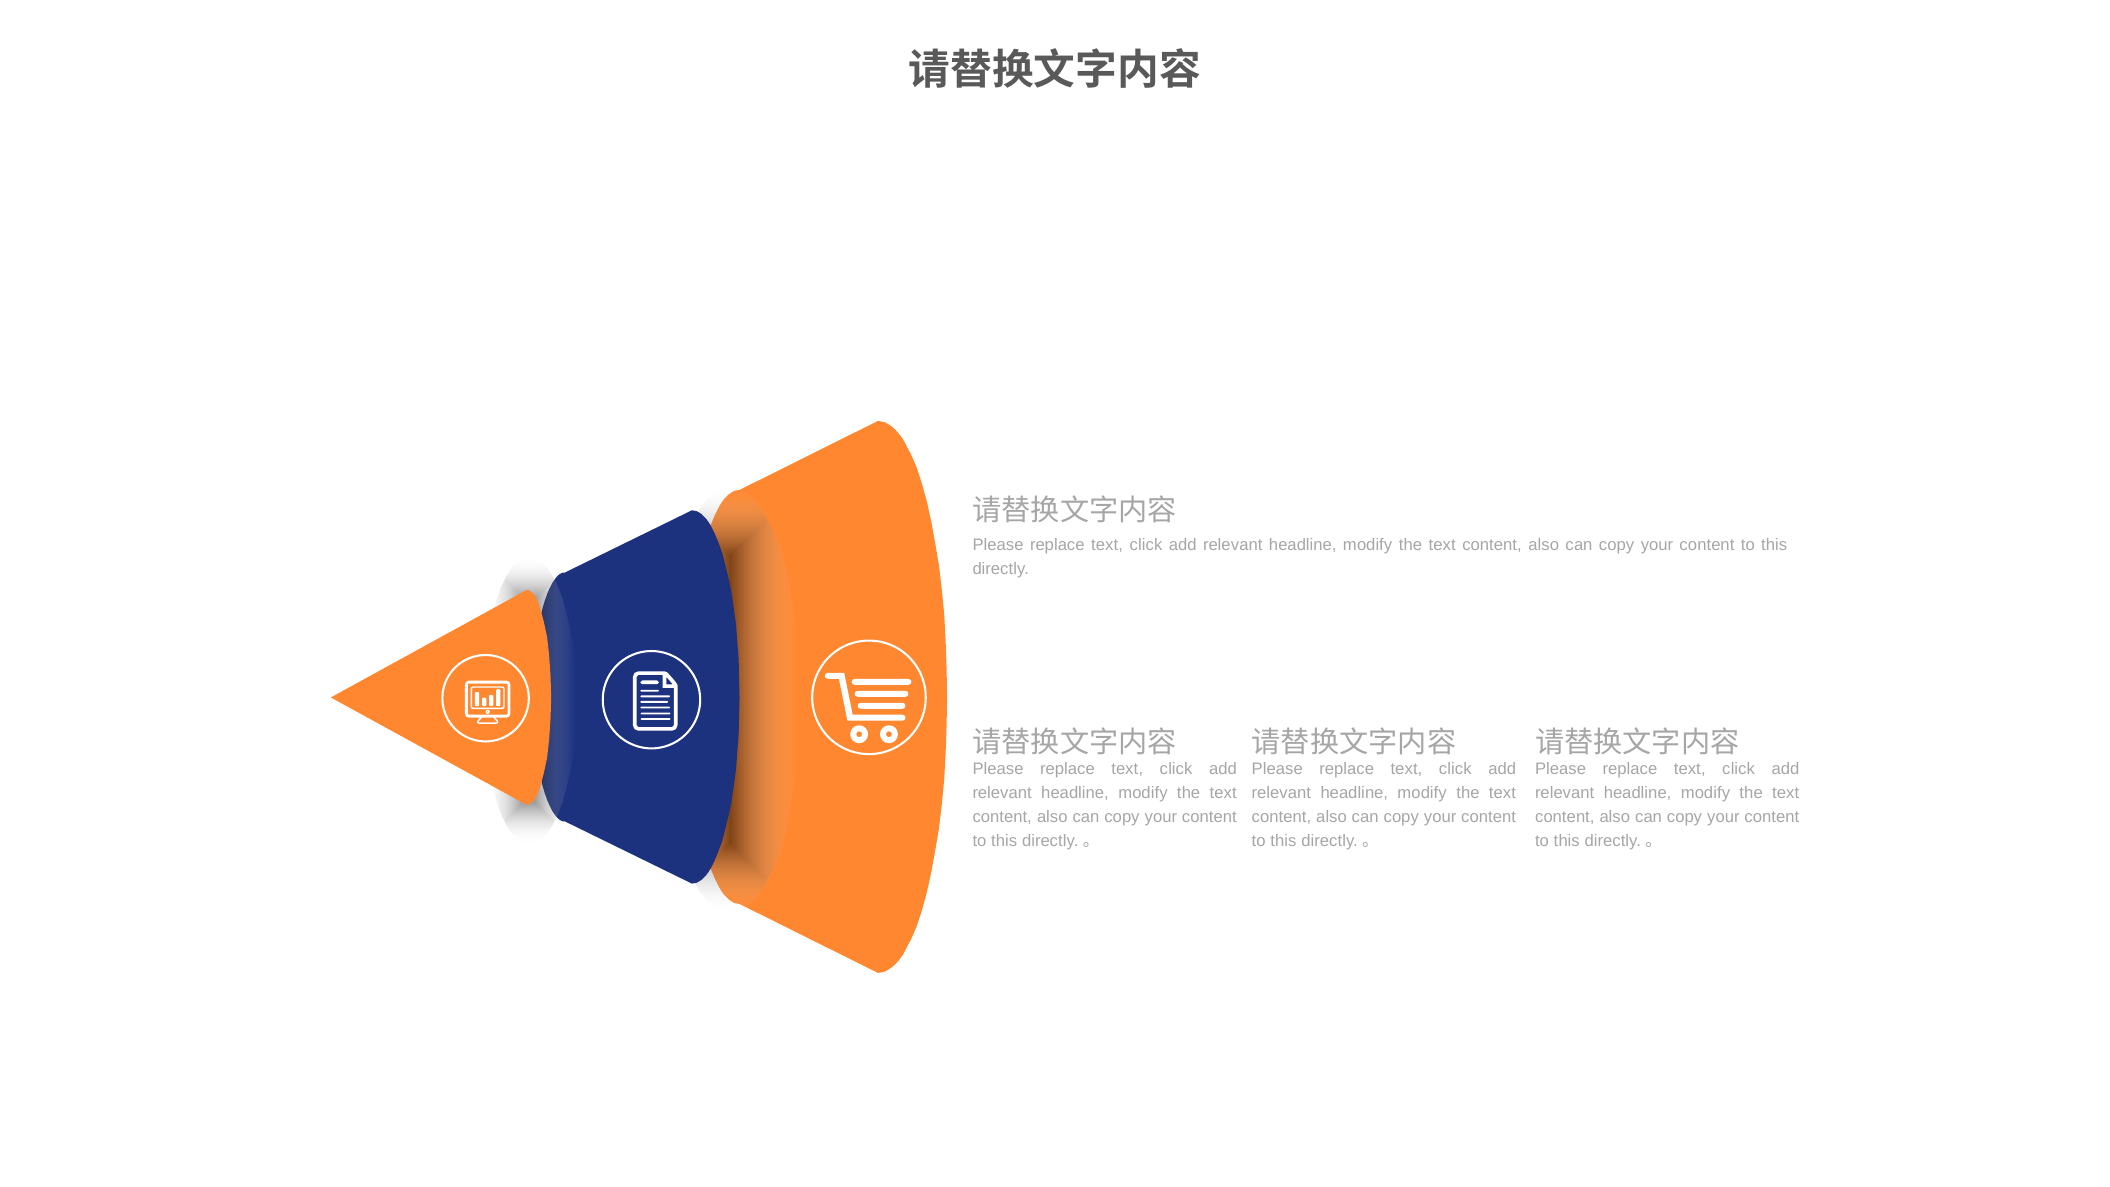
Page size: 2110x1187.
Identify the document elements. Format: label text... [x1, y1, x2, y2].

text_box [602, 650, 701, 749]
text_box Please replace text, click add relevant headline, modify the text content, also can copy your content to this directly. [972, 529, 1789, 578]
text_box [309, 577, 597, 823]
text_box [453, 566, 784, 833]
text_box 请替换文字内容 [1534, 716, 1800, 753]
text_box 93% [722, 494, 756, 502]
text_box 请替换文字内容 [972, 716, 1238, 753]
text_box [787, 566, 880, 833]
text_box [812, 640, 926, 755]
text_box [730, 420, 948, 973]
text_box 93% [727, 898, 756, 906]
text_box Please replace text, click add relevant headline, modify the text content, also can copy your content to this directly.。 [972, 753, 1238, 850]
text_box 请替换文字内容 [972, 484, 1238, 527]
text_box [442, 654, 529, 742]
text_box 请替换文字内容 [1251, 716, 1517, 753]
text_box Please replace text, click add relevant headline, modify the text content, also can copy your content to this directly.。 [1251, 753, 1517, 850]
text_box 请替换文字内容 [821, 27, 1289, 99]
text_box Please replace text, click add relevant headline, modify the text content, also can copy your content to this directly.。 [1534, 753, 1800, 850]
